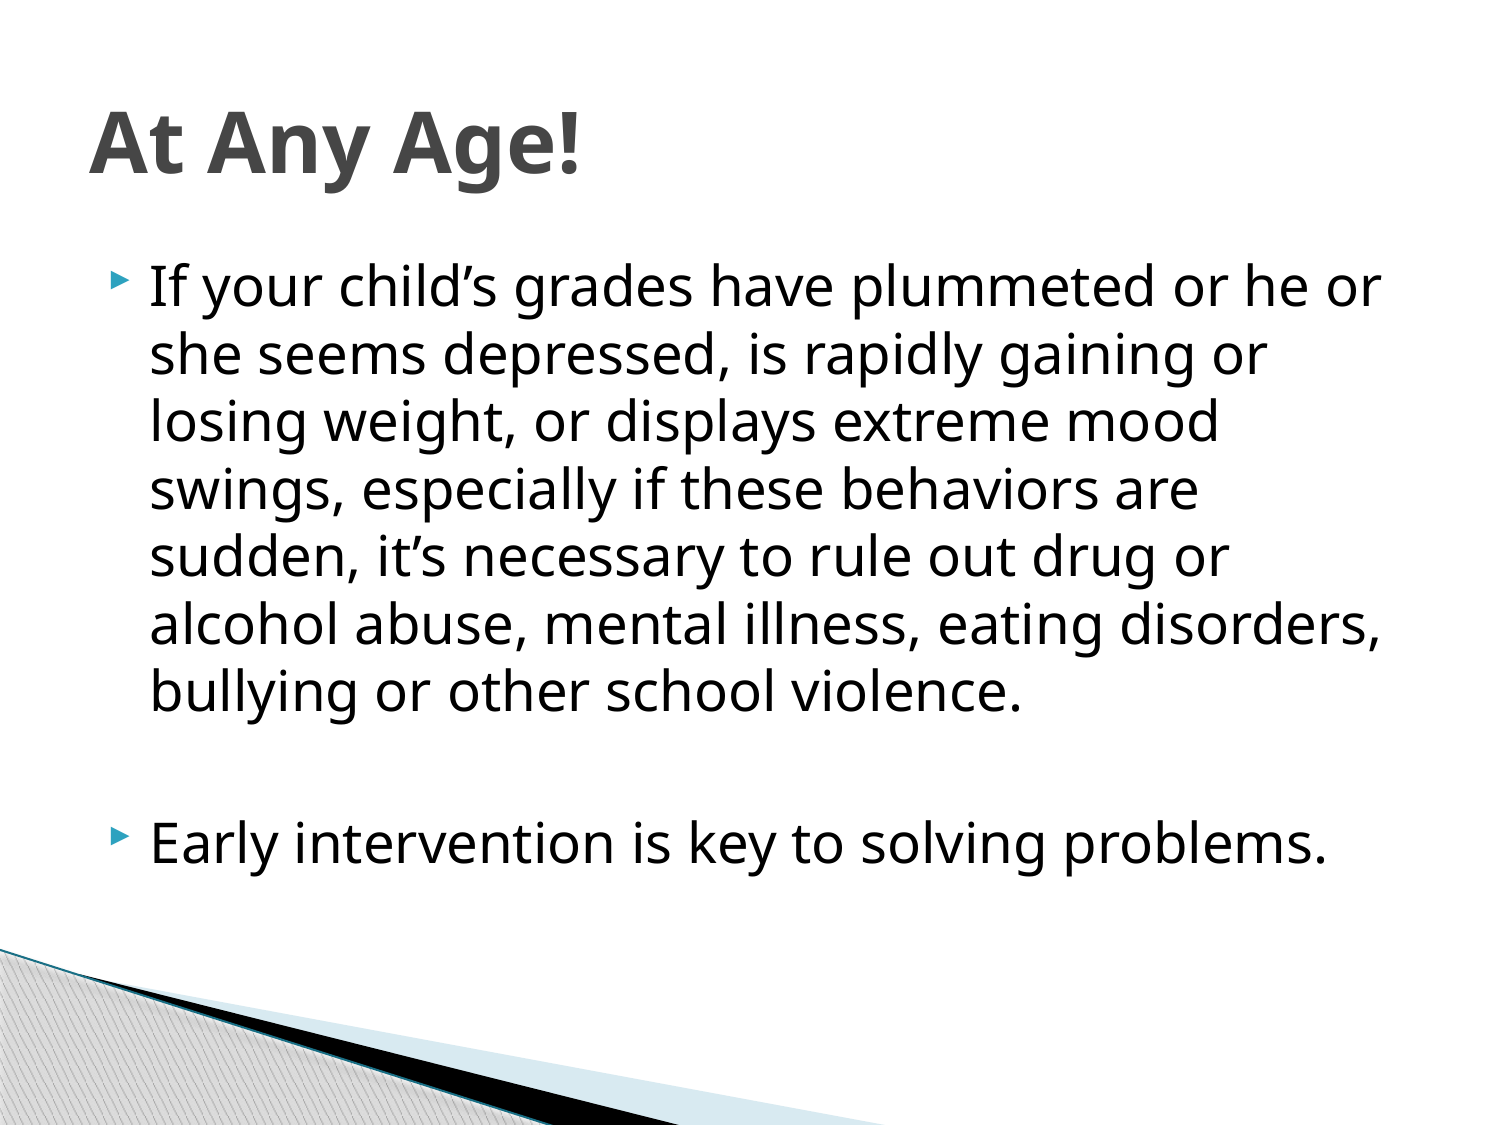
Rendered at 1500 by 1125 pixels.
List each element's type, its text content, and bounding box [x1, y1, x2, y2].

title At Any Age! [75, 45, 1425, 233]
list If your child’s grades have plummeted or he or she seems depressed, is rapidly gaining or losing weight, or displays extreme mood swings, especially if these behaviors are sudden, it’s necessary to rule out drug or alcohol abuse, mental illness, eating disorders, bullying or other school violence. Early intervention is key to solving problems. [75, 243, 1425, 986]
